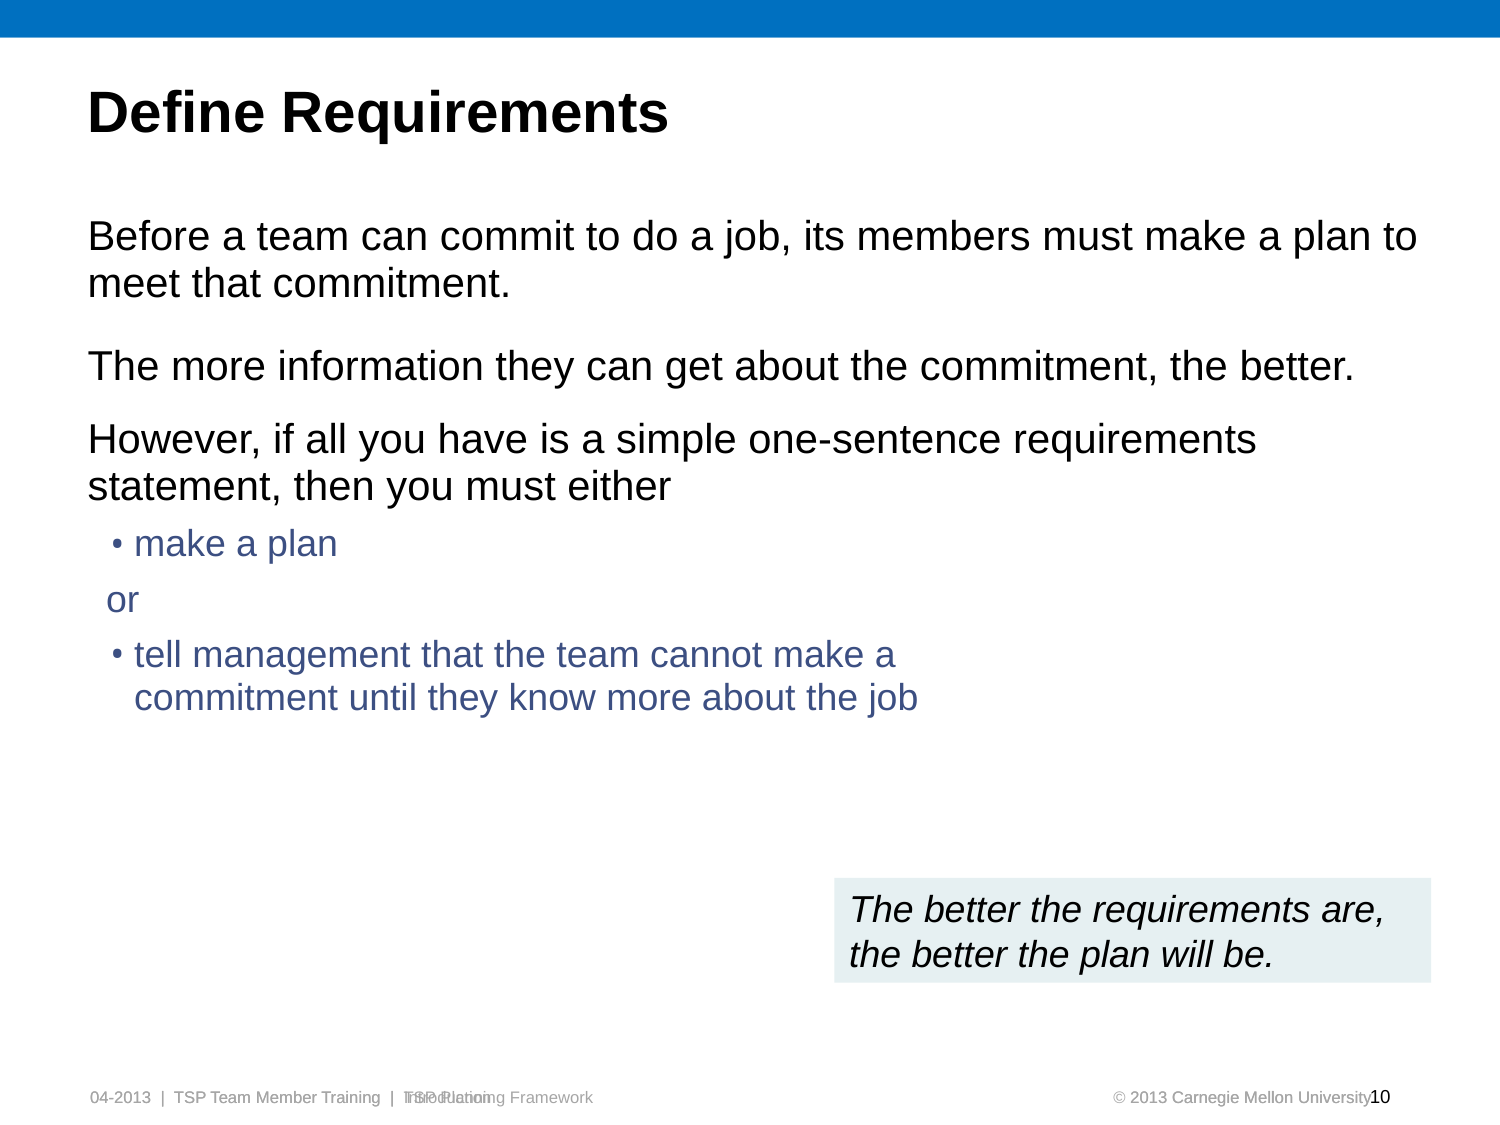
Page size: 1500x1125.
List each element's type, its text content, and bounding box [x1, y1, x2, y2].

title Define Requirements [87, 87, 1439, 212]
list Before a team can commit to do a job, its members must make a plan to meet that commitment. The more information they can get about the commitment, the better. However, if all you have is a simple one-sentence requirements statement, then you must either make a plan or tell management that the team cannot make a commitment until they know more about the job [87, 212, 1440, 1026]
text_box The better the requirements are, the better the plan will be. [834, 877, 1432, 983]
